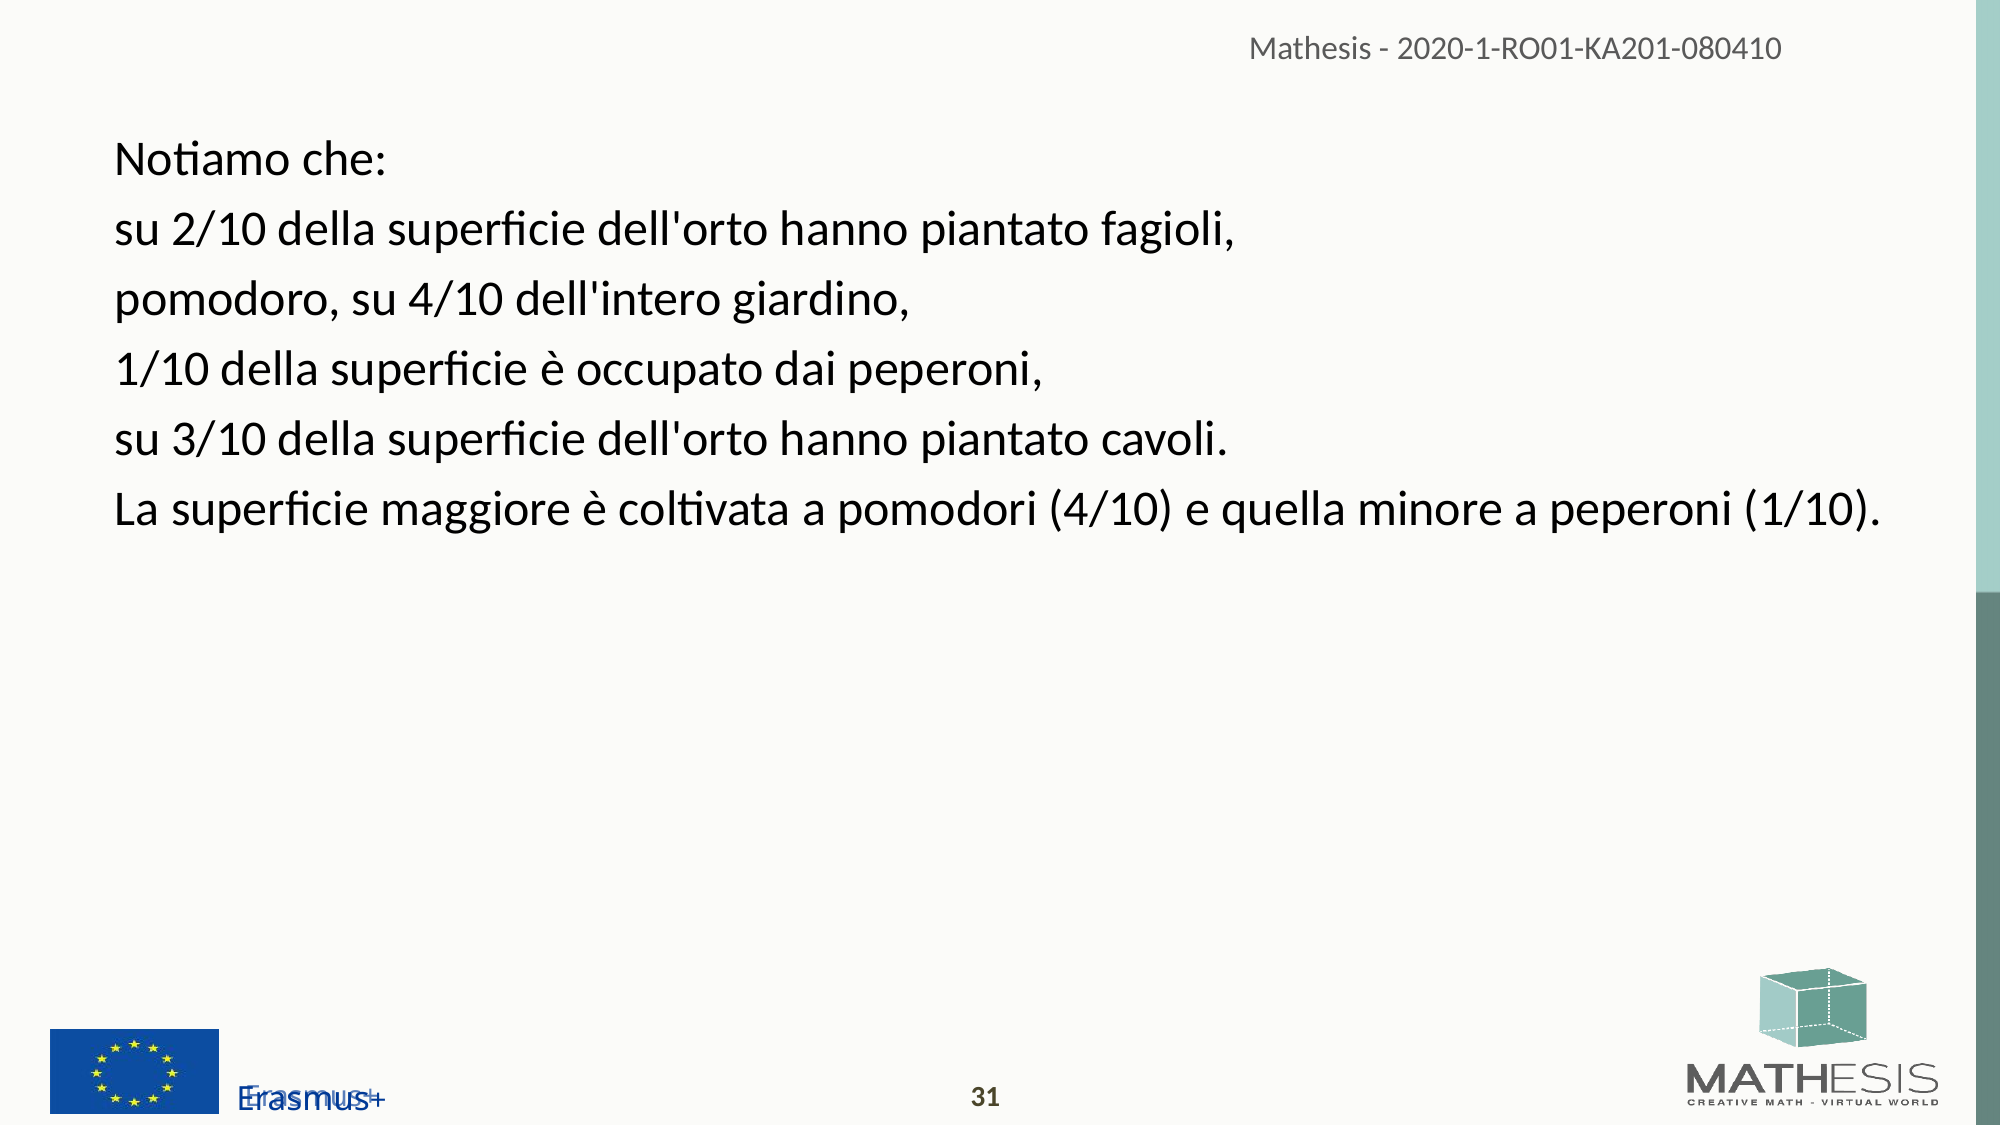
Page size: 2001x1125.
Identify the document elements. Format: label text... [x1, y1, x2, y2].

picture [50, 1029, 219, 1114]
list Notiamo che: su 2/10 della superficie dell'orto hanno piantato fagioli, pomodoro, su 4/10 dell'intero giardino, 1/10 della superficie è occupato dai peperoni, su 3/10 della superficie dell'orto hanno piantato cavoli. La superficie maggiore è coltivata a pomodori (4/10) e quella minore a peperoni (1/10). [99, 118, 1900, 770]
